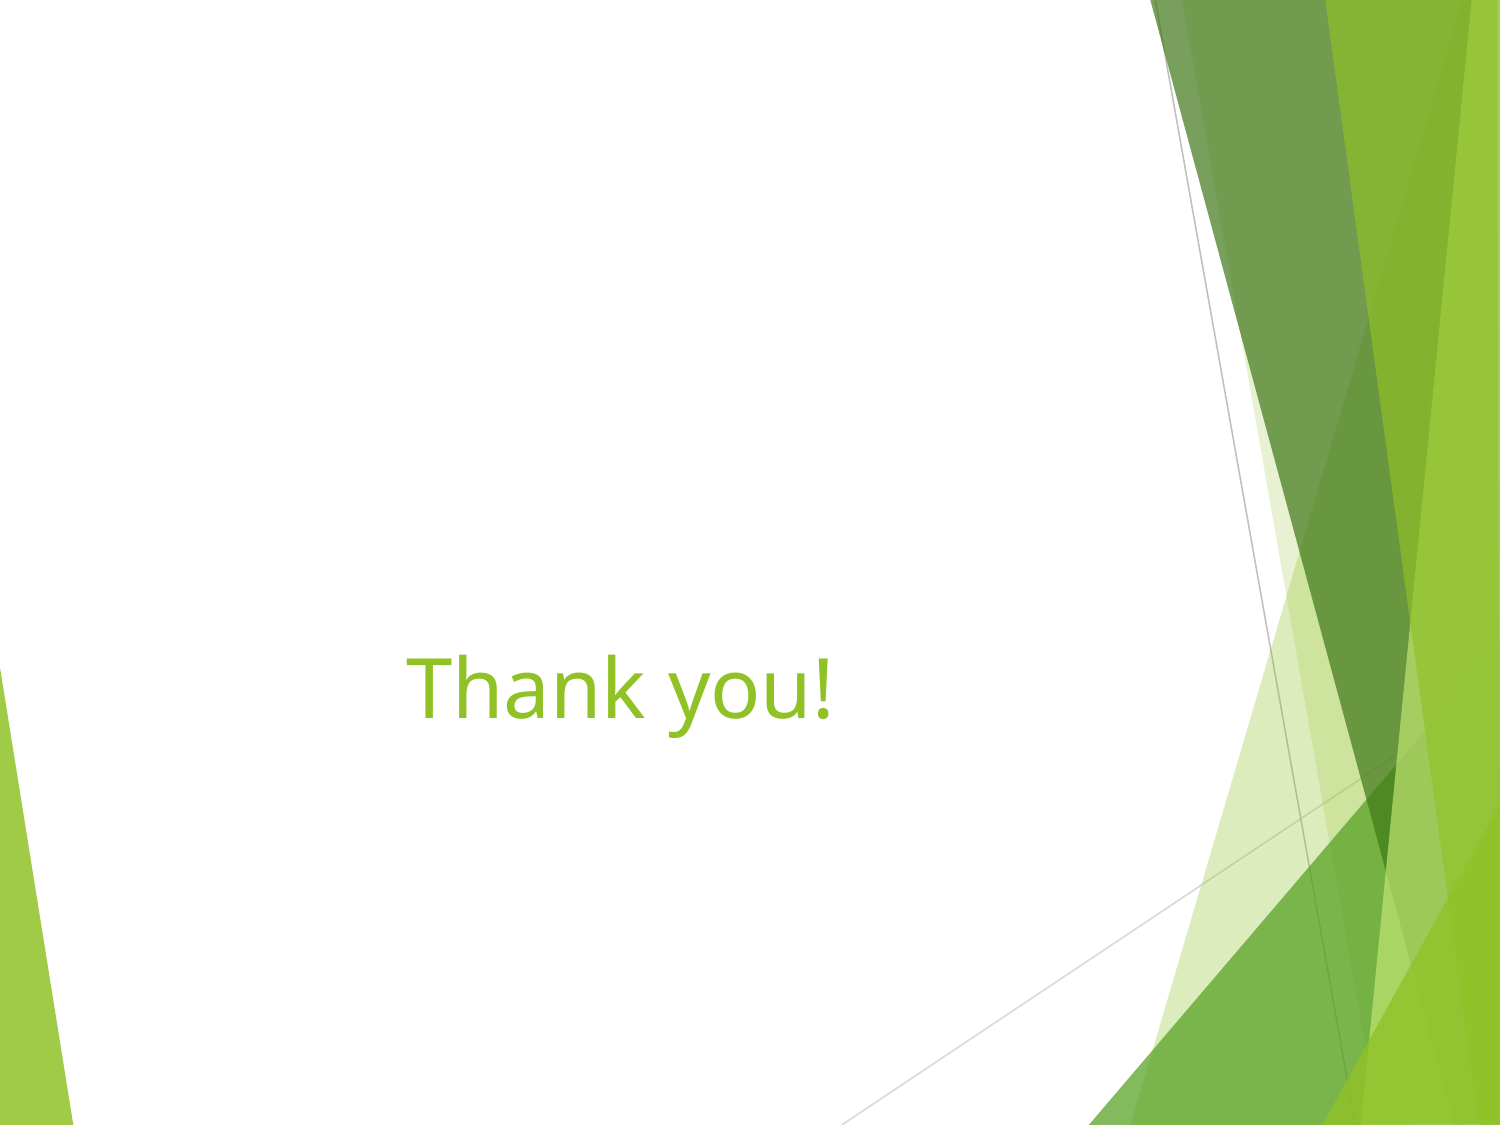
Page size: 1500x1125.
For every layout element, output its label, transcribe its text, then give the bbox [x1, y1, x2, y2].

title Thank you! [99, 443, 1142, 743]
